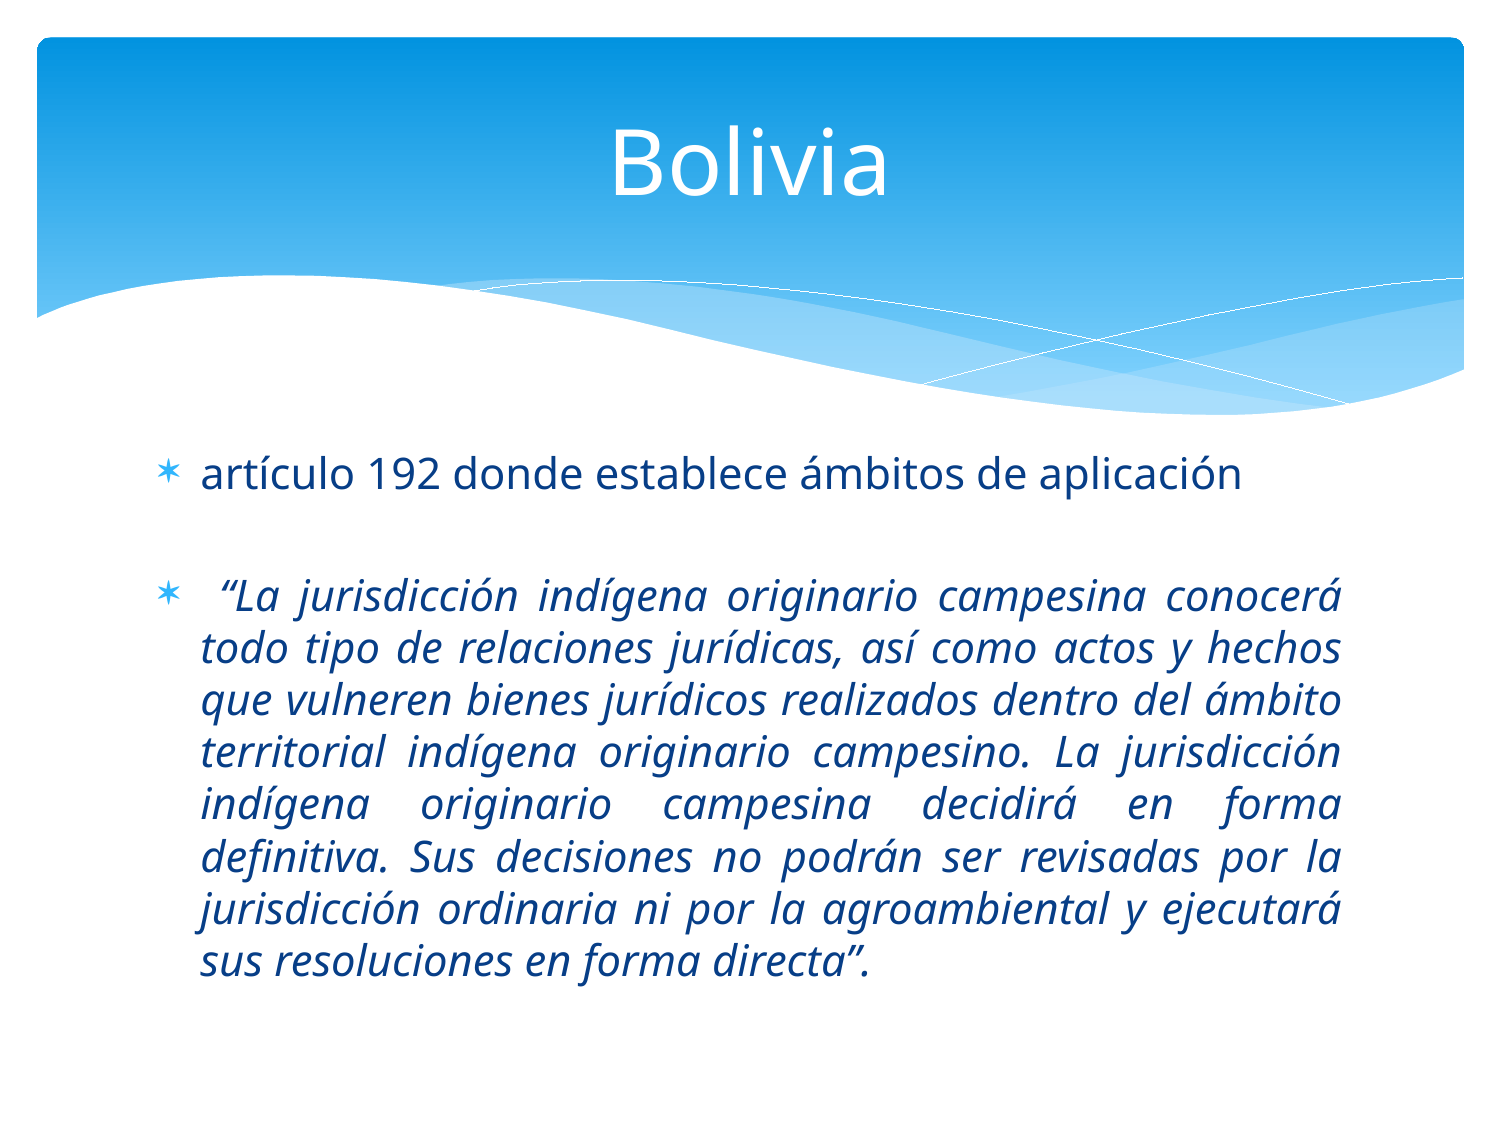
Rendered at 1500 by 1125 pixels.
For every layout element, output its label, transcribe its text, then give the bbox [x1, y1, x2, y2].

list artículo 192 donde establece ámbitos de aplicación “La jurisdicción indígena originario campesina conocerá todo tipo de relaciones jurídicas, así como actos y hechos que vulneren bienes jurídicos realizados dentro del ámbito territorial indígena originario campesino. La jurisdicción indígena originario campesina decidirá en forma definitiva. Sus decisiones no podrán ser revisadas por la jurisdicción ordinaria ni por la agroambiental y ejecutará sus resoluciones en forma directa”. [143, 438, 1359, 1005]
title Bolivia [75, 55, 1425, 261]
